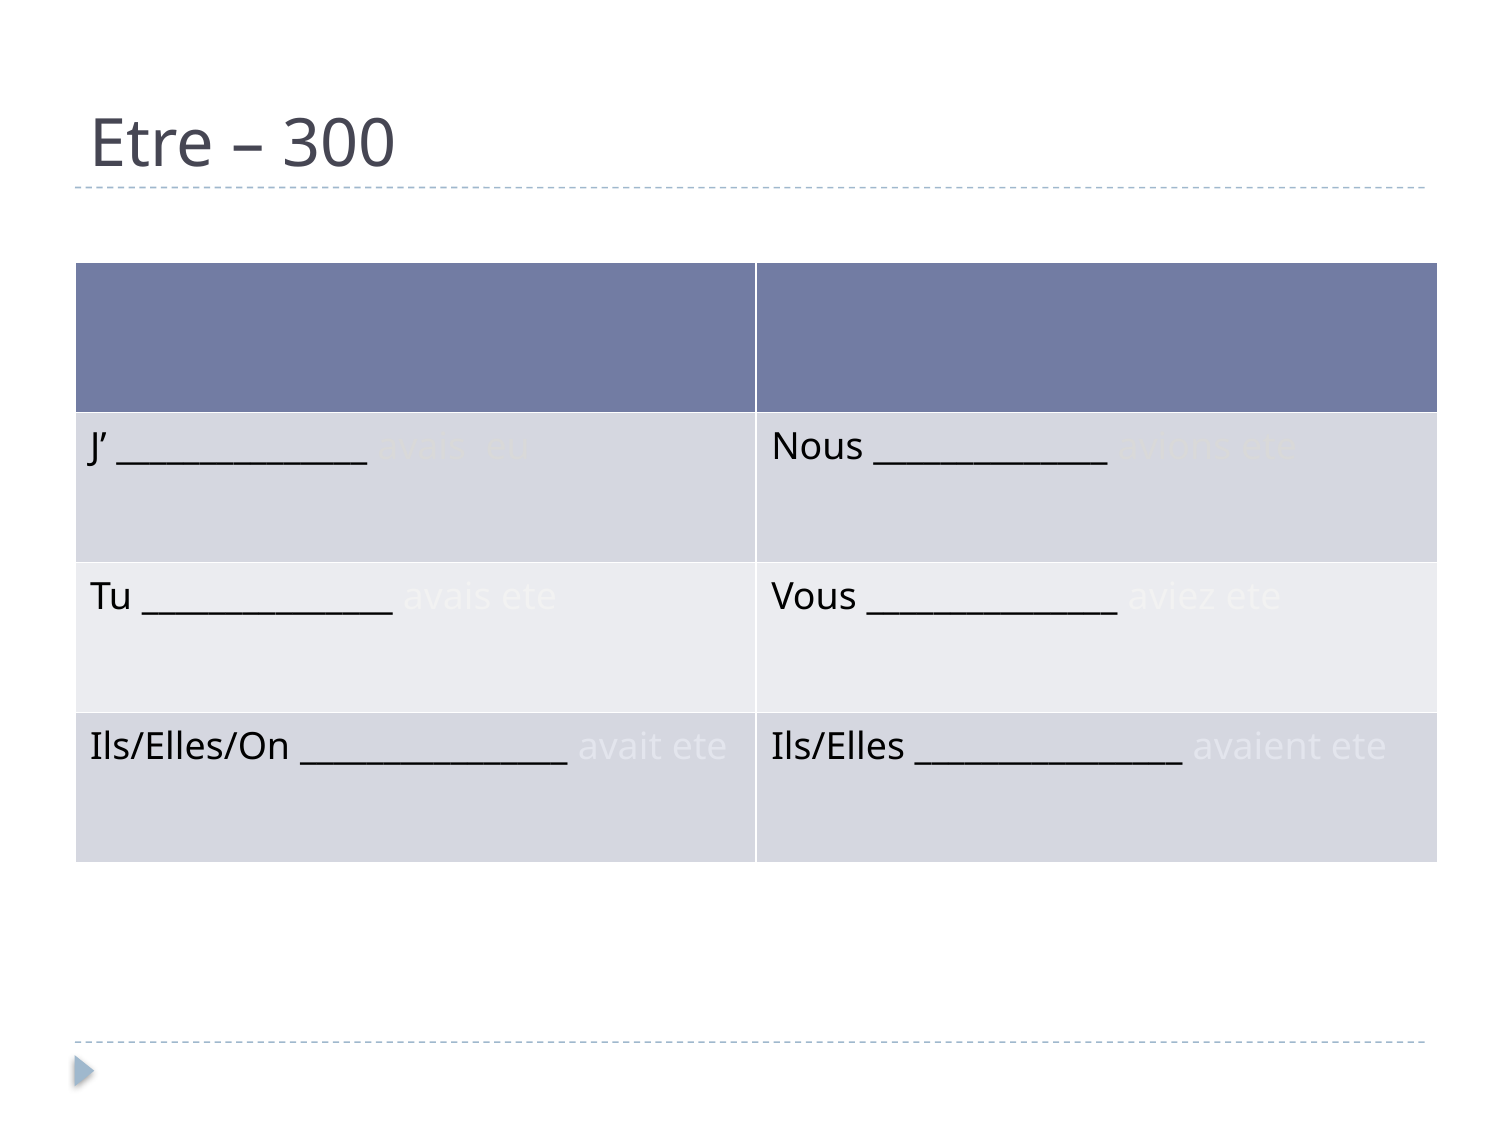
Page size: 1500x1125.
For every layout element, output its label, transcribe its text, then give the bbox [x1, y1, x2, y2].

table_cell Ils/Elles ________________ avaient ete [757, 713, 1437, 862]
table_header [76, 263, 755, 412]
table_cell Nous ______________ avions ete [757, 413, 1437, 562]
table_header [757, 263, 1437, 412]
table_cell Vous _______________ aviez ete [757, 563, 1437, 712]
title Etre – 300 [75, 24, 1425, 188]
table_cell J’ _______________ avais eu [76, 413, 755, 562]
table_cell Ils/Elles/On ________________ avait ete [76, 713, 755, 862]
table_cell Tu _______________ avais ete [76, 563, 755, 712]
